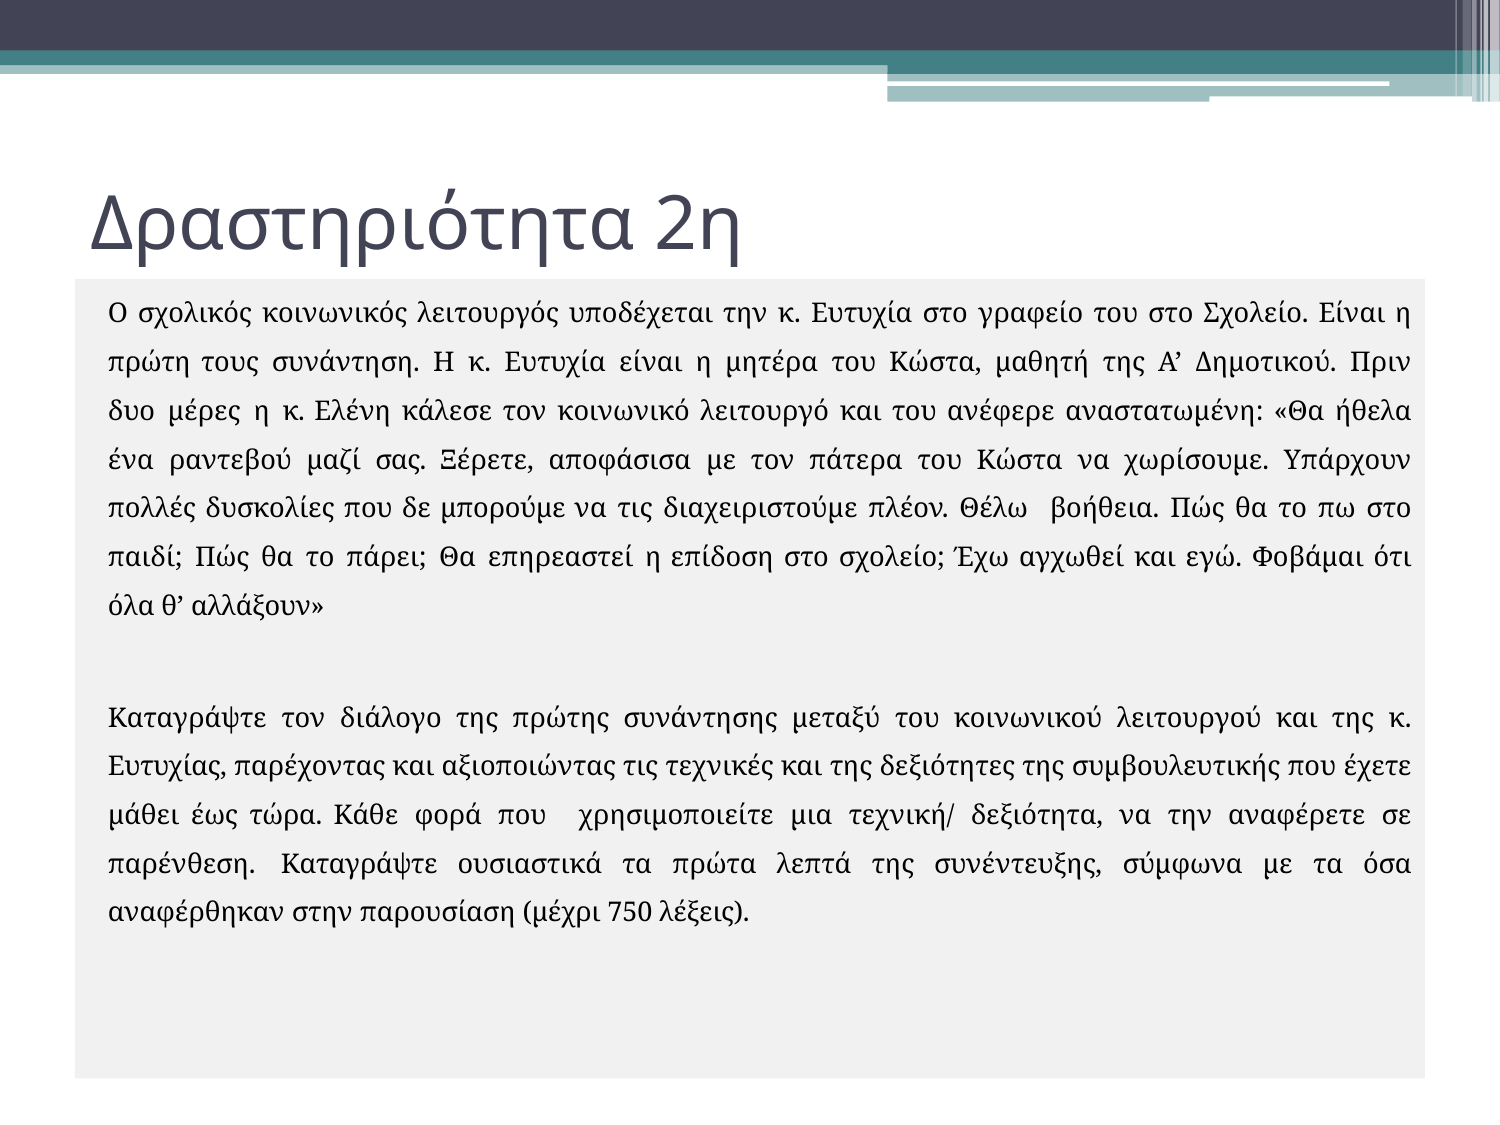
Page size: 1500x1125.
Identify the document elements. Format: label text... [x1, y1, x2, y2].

text_box Ο σχολικός κοινωνικός λειτουργός υποδέχεται την κ. Ευτυχία στο γραφείο του στο Σχολείο. Είναι η πρώτη τους συνάντηση. Η κ. Ευτυχία είναι η μητέρα του Κώστα, μαθητή της Α’ Δημοτικού. Πριν δυο μέρες η κ. Ελένη κάλεσε τον κοινωνικό λειτουργό και του ανέφερε αναστατωμένη: «Θα ήθελα ένα ραντεβού μαζί σας. Ξέρετε, αποφάσισα με τον πάτερα του Κώστα να χωρίσουμε. Υπάρχουν πολλές δυσκολίες που δε μπορούμε να τις διαχειριστούμε πλέον. Θέλω βοήθεια. Πώς θα το πω στο παιδί; Πώς θα το πάρει; Θα επηρεαστεί η επίδοση στο σχολείο; Έχω αγχωθεί και εγώ. Φοβάμαι ότι όλα θ’ αλλάξουν» Καταγράψτε τον διάλογο της πρώτης συνάντησης μεταξύ του κοινωνικού λειτουργού και της κ. Ευτυχίας, παρέχοντας και αξιοποιώντας τις τεχνικές και της δεξιότητες της συμβουλευτικής που έχετε μάθει έως τώρα. Κάθε φορά που χρησιμοποιείτε μια τεχνική/ δεξιότητα, να την αναφέρετε σε παρένθεση. Καταγράψτε ουσιαστικά τα πρώτα λεπτά της συνέντευξης, σύμφωνα με τα όσα αναφέρθηκαν στην παρουσίαση (μέχρι 750 λέξεις). [105, 277, 1413, 928]
title Δραστηριότητα 2η [87, 172, 1209, 278]
text_box [74, 278, 1425, 1079]
